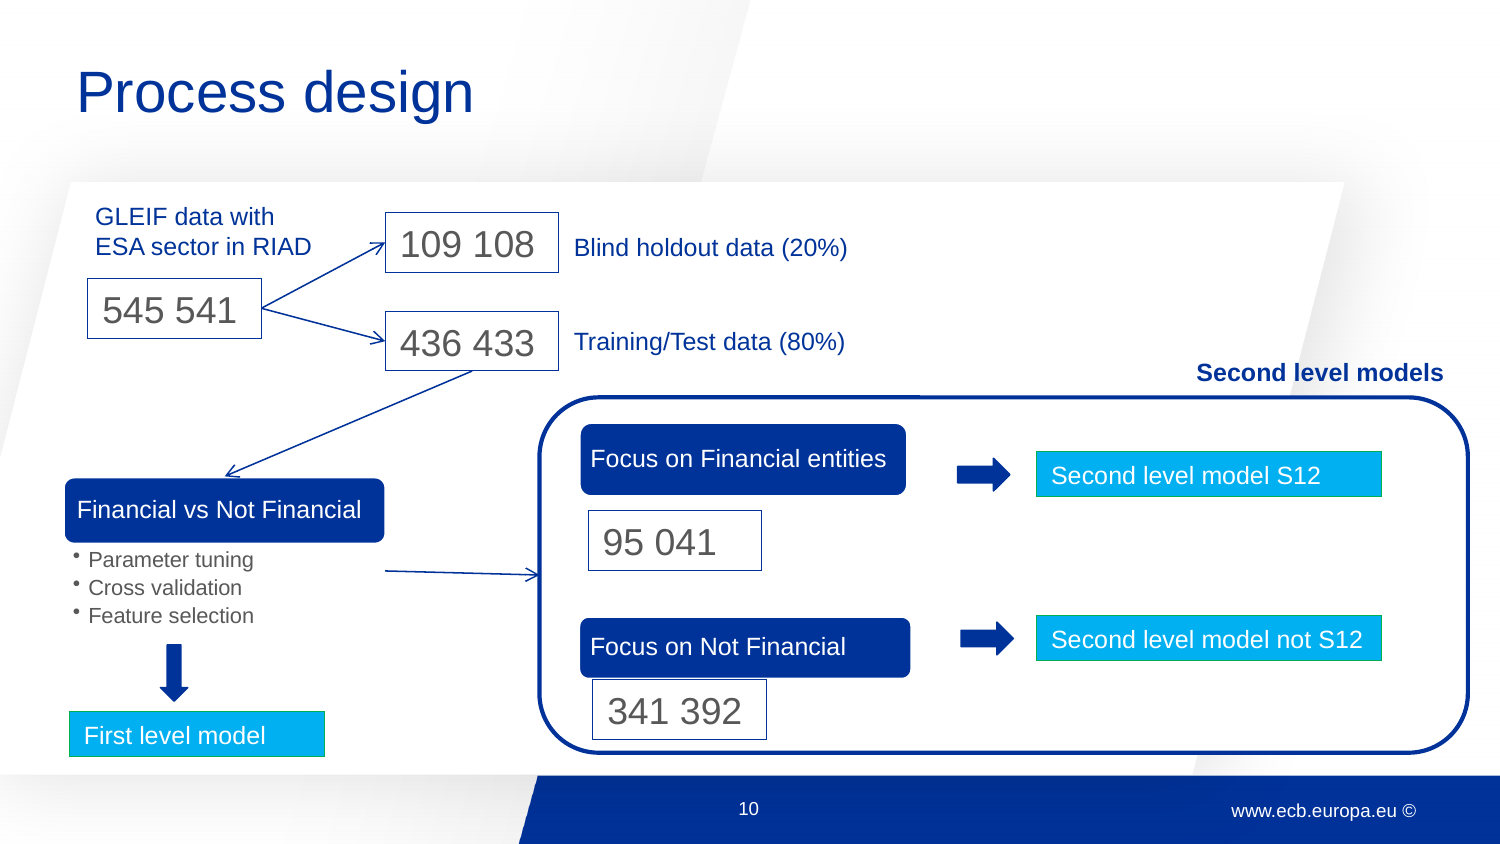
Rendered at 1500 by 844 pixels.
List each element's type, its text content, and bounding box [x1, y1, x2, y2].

picture [0, 0, 1500, 844]
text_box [62, 476, 387, 638]
text_box [160, 646, 188, 702]
text_box 95 041 [588, 510, 762, 571]
text_box First level model [69, 711, 325, 757]
text_box Second level models [1181, 349, 1468, 394]
text_box 436 433 [385, 311, 559, 371]
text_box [261, 308, 386, 342]
text_box [957, 458, 1010, 491]
text_box Second level model S12 [1036, 451, 1382, 497]
text_box 109 108 [385, 212, 559, 273]
title Process design [76, 67, 1455, 172]
text_box [961, 622, 1014, 655]
text_box [537, 395, 1470, 755]
text_box Second level model not S12 [1036, 615, 1382, 661]
slide_number 10 [714, 796, 783, 820]
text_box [224, 371, 473, 477]
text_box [261, 242, 386, 308]
text_box 545 541 [87, 278, 256, 339]
text_box Training/Test data (80%) [559, 318, 904, 363]
text_box GLEIF data with ESA sector in RIAD [80, 193, 336, 269]
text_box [384, 570, 540, 576]
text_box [578, 421, 909, 498]
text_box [577, 615, 913, 681]
text_box 341 392 [592, 689, 767, 740]
text_box Blind holdout data (20%) [559, 223, 872, 269]
